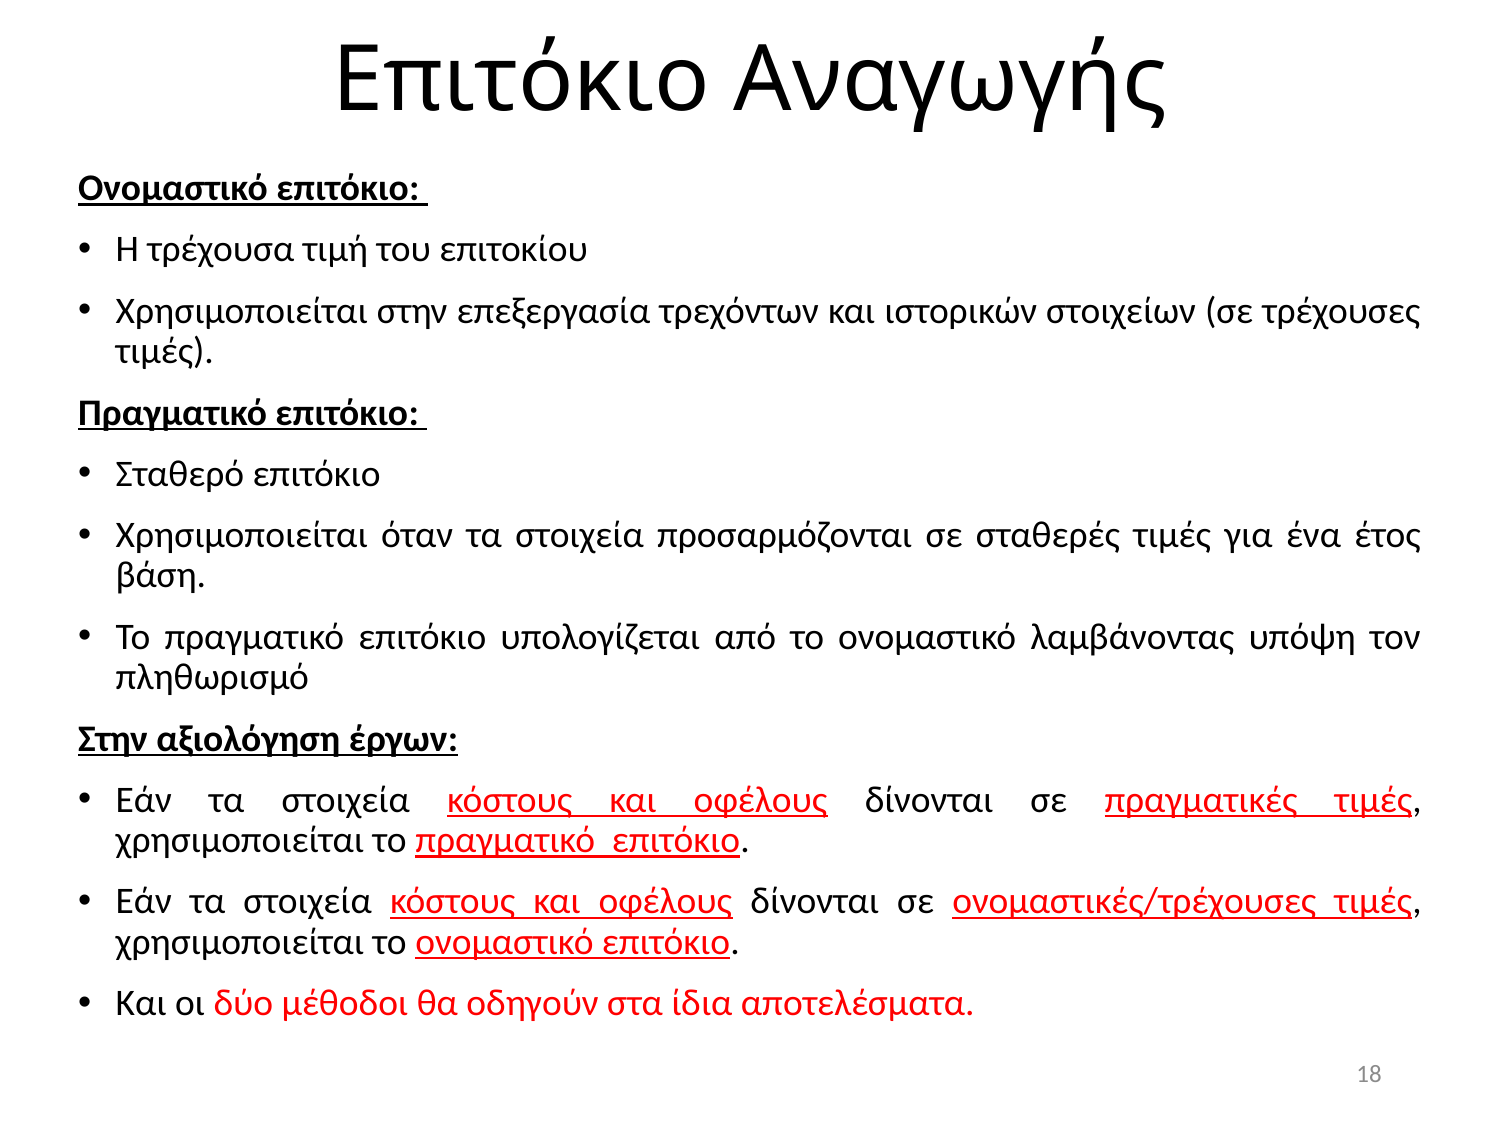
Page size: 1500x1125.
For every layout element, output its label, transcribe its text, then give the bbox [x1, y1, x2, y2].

list Ονομαστικό επιτόκιο: Η τρέχουσα τιμή του επιτοκίου Χρησιμοποιείται στην επεξεργασία τρεχόντων και ιστορικών στοιχείων (σε τρέχουσες τιμές). Πραγματικό επιτόκιο: Σταθερό επιτόκιο Χρησιμοποιείται όταν τα στοιχεία προσαρμόζονται σε σταθερές τιμές για ένα έτος βάση. Το πραγματικό επιτόκιο υπολογίζεται από το ονομαστικό λαμβάνοντας υπόψη τον πληθωρισμό Στην αξιολόγηση έργων: Εάν τα στοιχεία κόστους και οφέλους δίνονται σε πραγματικές τιμές, χρησιμοποιείται το πραγματικό επιτόκιο. Εάν τα στοιχεία κόστους και οφέλους δίνονται σε ονομαστικές/τρέχουσες τιμές, χρησιμοποιείται το ονομαστικό επιτόκιο. Και οι δύο μέθοδοι θα οδηγούν στα ίδια αποτελέσματα. [63, 161, 1437, 1056]
slide_number 18 [1059, 1042, 1397, 1103]
title Επιτόκιο Αναγωγής [0, 0, 1500, 161]
